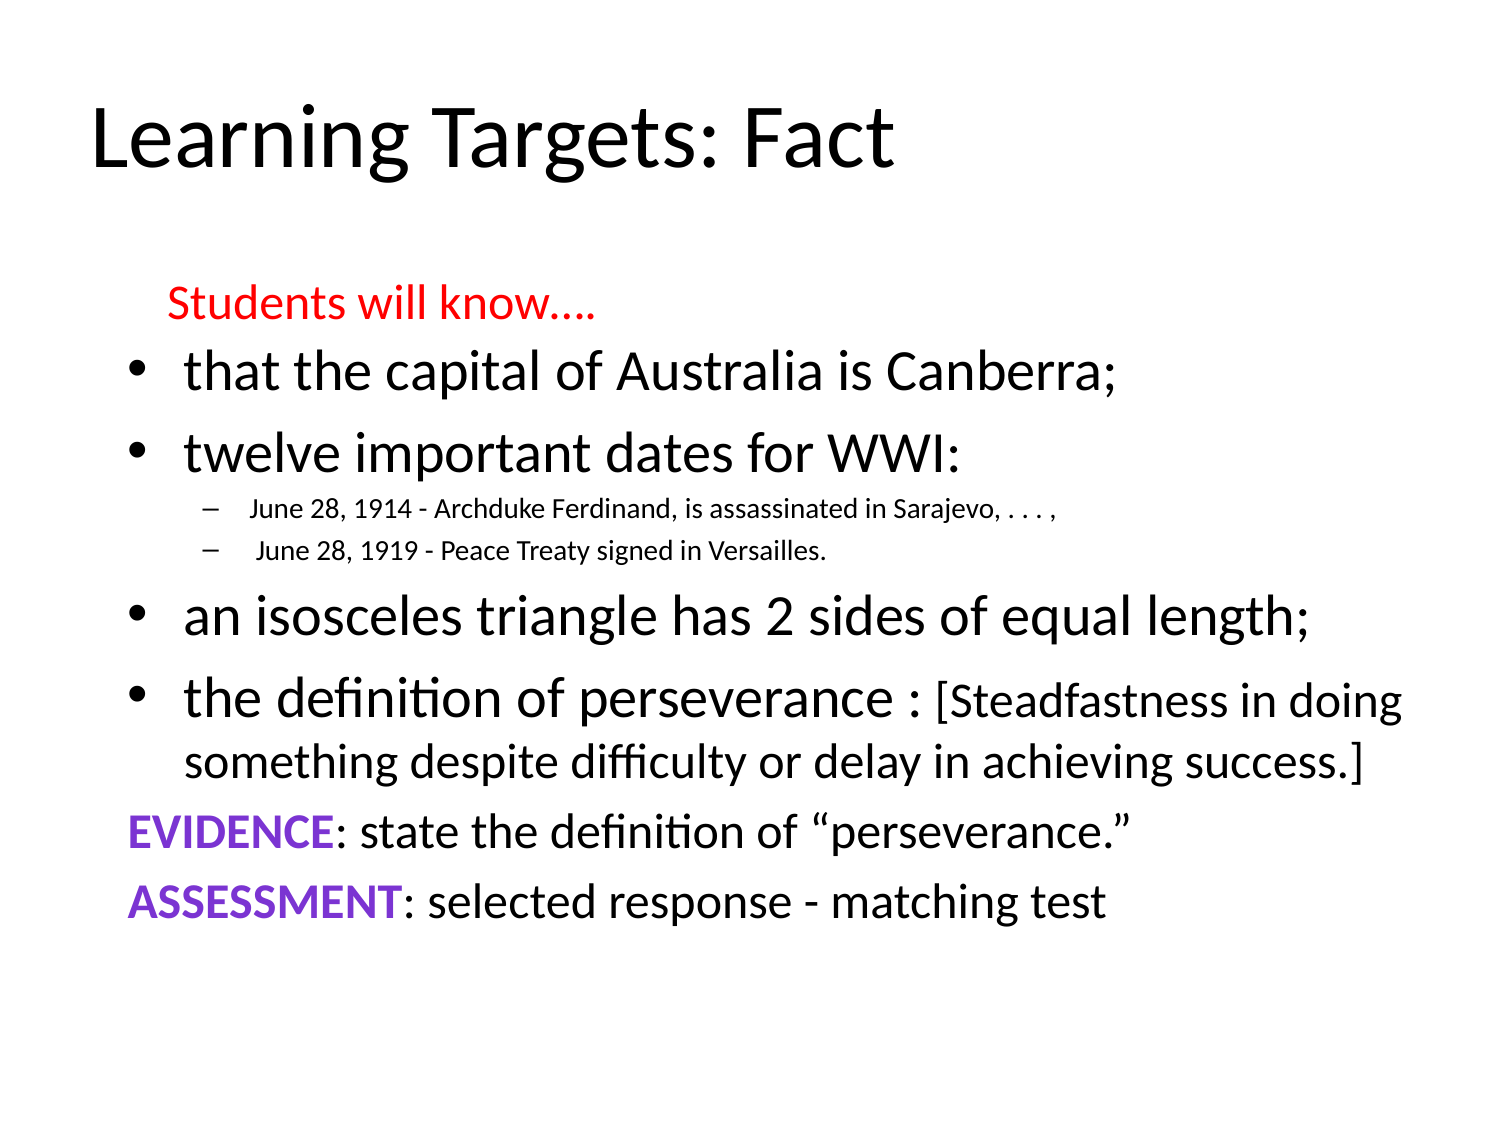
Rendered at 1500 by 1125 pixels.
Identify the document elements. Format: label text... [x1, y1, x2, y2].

text_box Students will know…. [152, 262, 613, 324]
title Learning Targets: Fact [75, 37, 1425, 225]
list that the capital of Australia is Canberra; twelve important dates for WWI: June 28, 1914 - Archduke Ferdinand, is assassinated in Sarajevo, . . . , June 28, 1919 - Peace Treaty signed in Versailles. an isosceles triangle has 2 sides of equal length; the definition of perseverance : [Steadfastness in doing something despite difficulty or delay in achieving success.] evidence: state the definition of “perseverance.” assessment: selected response - matching test [112, 324, 1450, 1000]
